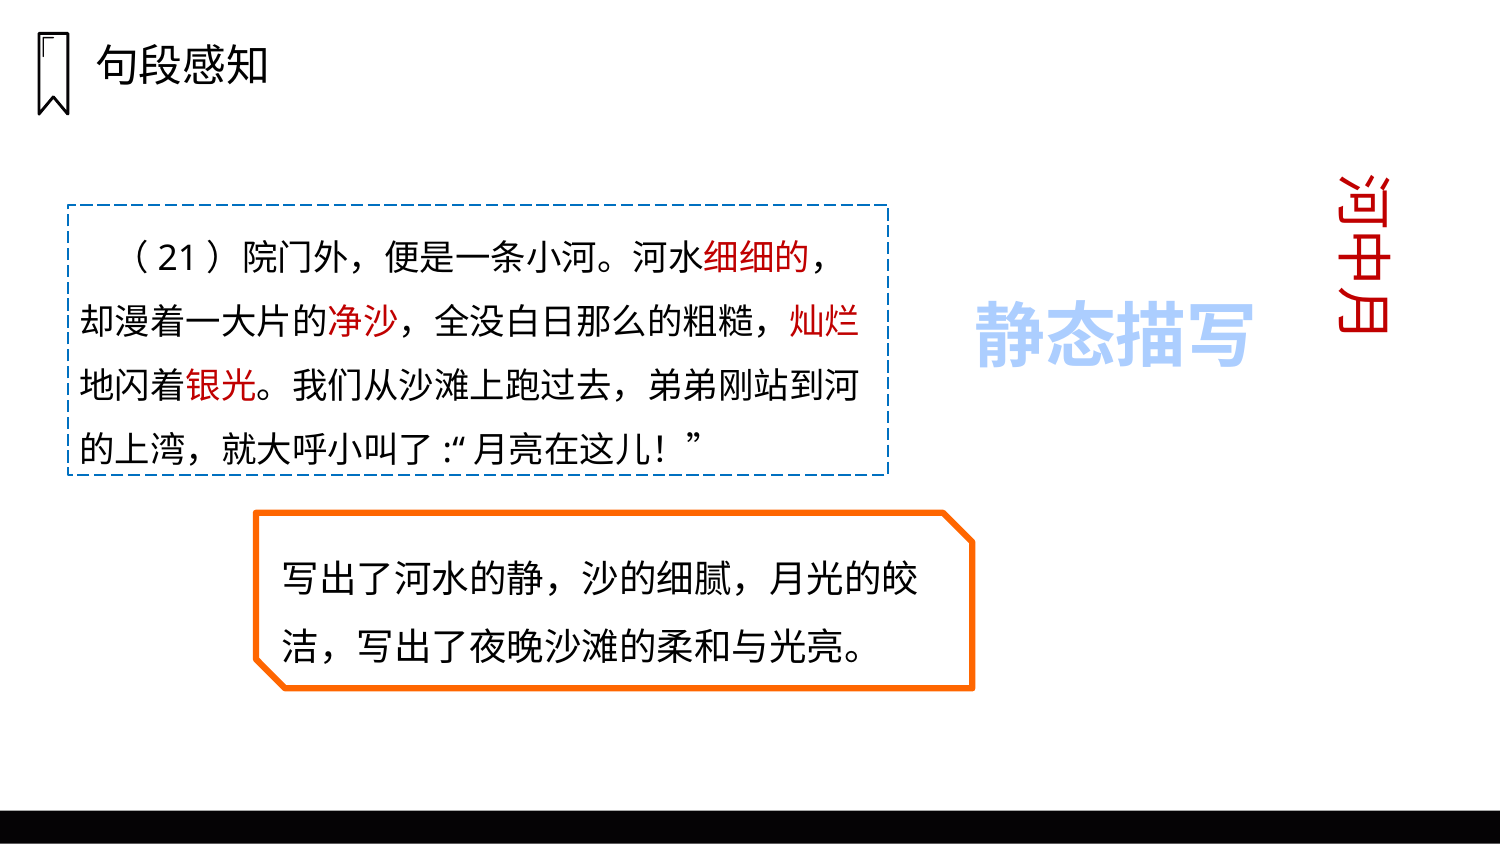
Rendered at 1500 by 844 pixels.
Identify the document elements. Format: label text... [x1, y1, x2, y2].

text_box 句段感知 [83, 32, 282, 96]
text_box 河中月 [1319, 167, 1411, 410]
text_box （21）院门外，便是一条小河。河水细细的，却漫着一大片的净沙，全没白日那么的粗糙，灿烂地闪着银光。我们从沙滩上跑过去，弟弟刚站到河的上湾，就大呼小叫了:“月亮在这儿！” [67, 204, 888, 475]
text_box 静态描写 [932, 284, 1300, 381]
text_box 写出了河水的静，沙的细腻，月光的皎洁，写出了夜晚沙滩的柔和与光亮。 [255, 512, 973, 689]
